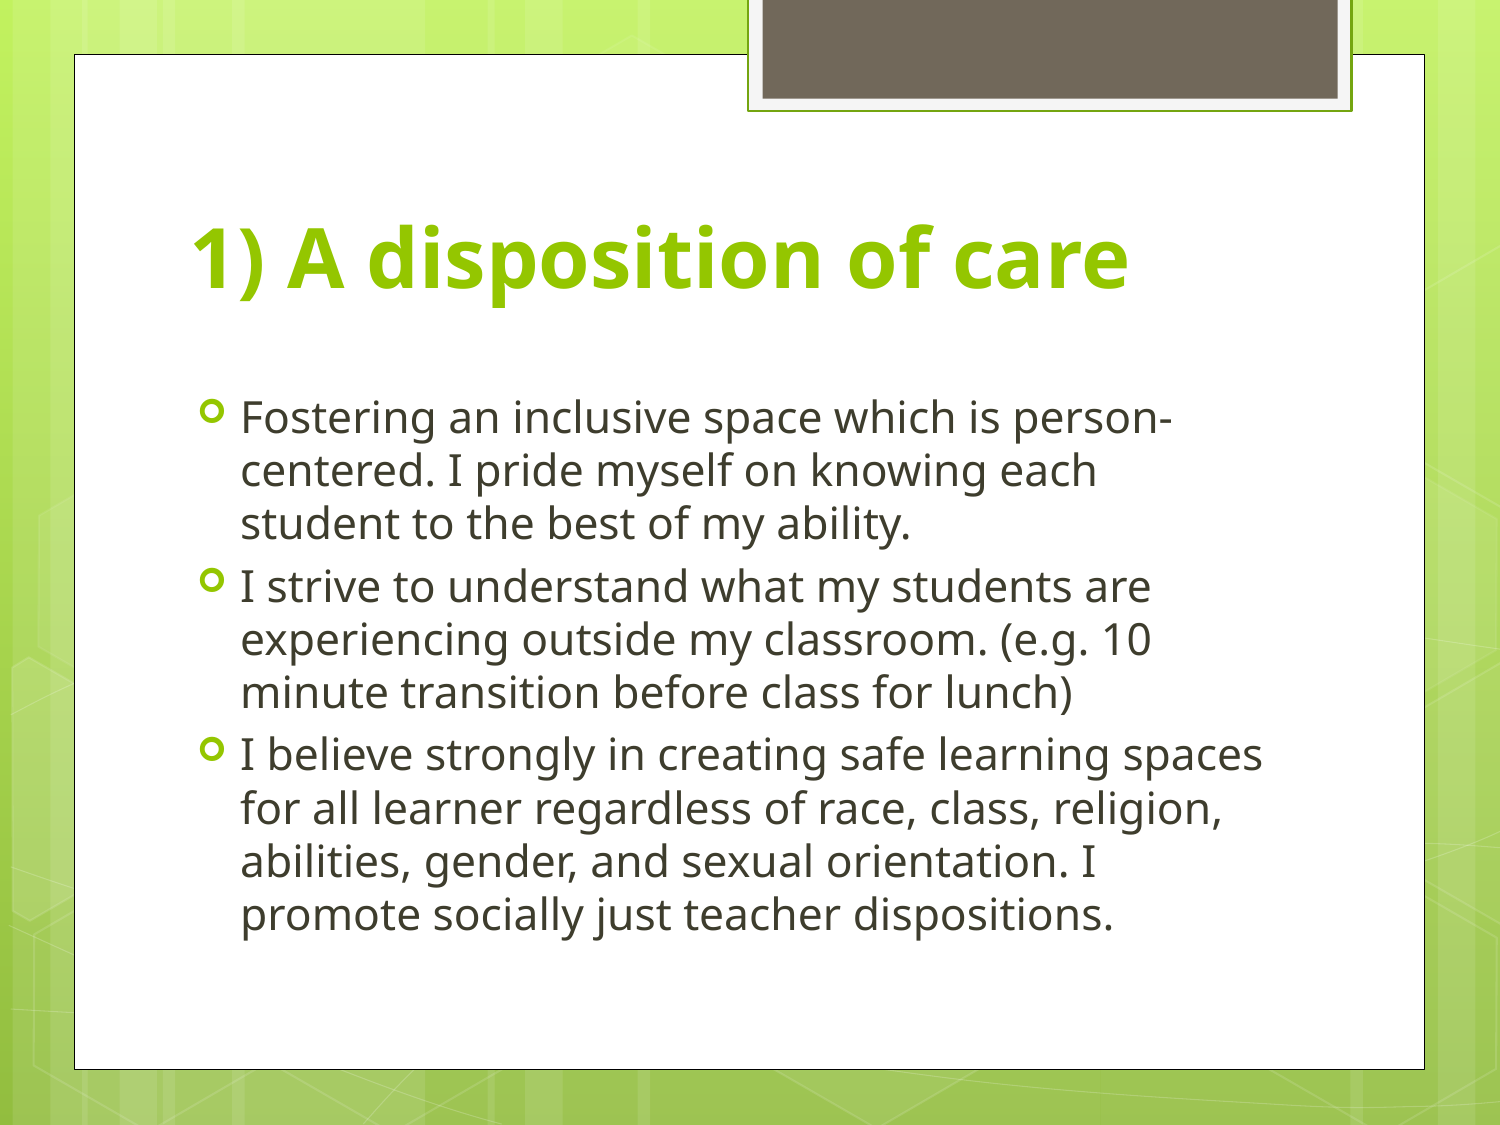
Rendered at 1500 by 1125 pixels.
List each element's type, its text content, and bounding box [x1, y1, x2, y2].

title 1) A disposition of care [174, 125, 1328, 313]
list Fostering an inclusive space which is person-centered. I pride myself on knowing each student to the best of my ability. I strive to understand what my students are experiencing outside my classroom. (e.g. 10 minute transition before class for lunch) I believe strongly in creating safe learning spaces for all learner regardless of race, class, religion, abilities, gender, and sexual orientation. I promote socially just teacher dispositions. [171, 381, 1283, 957]
